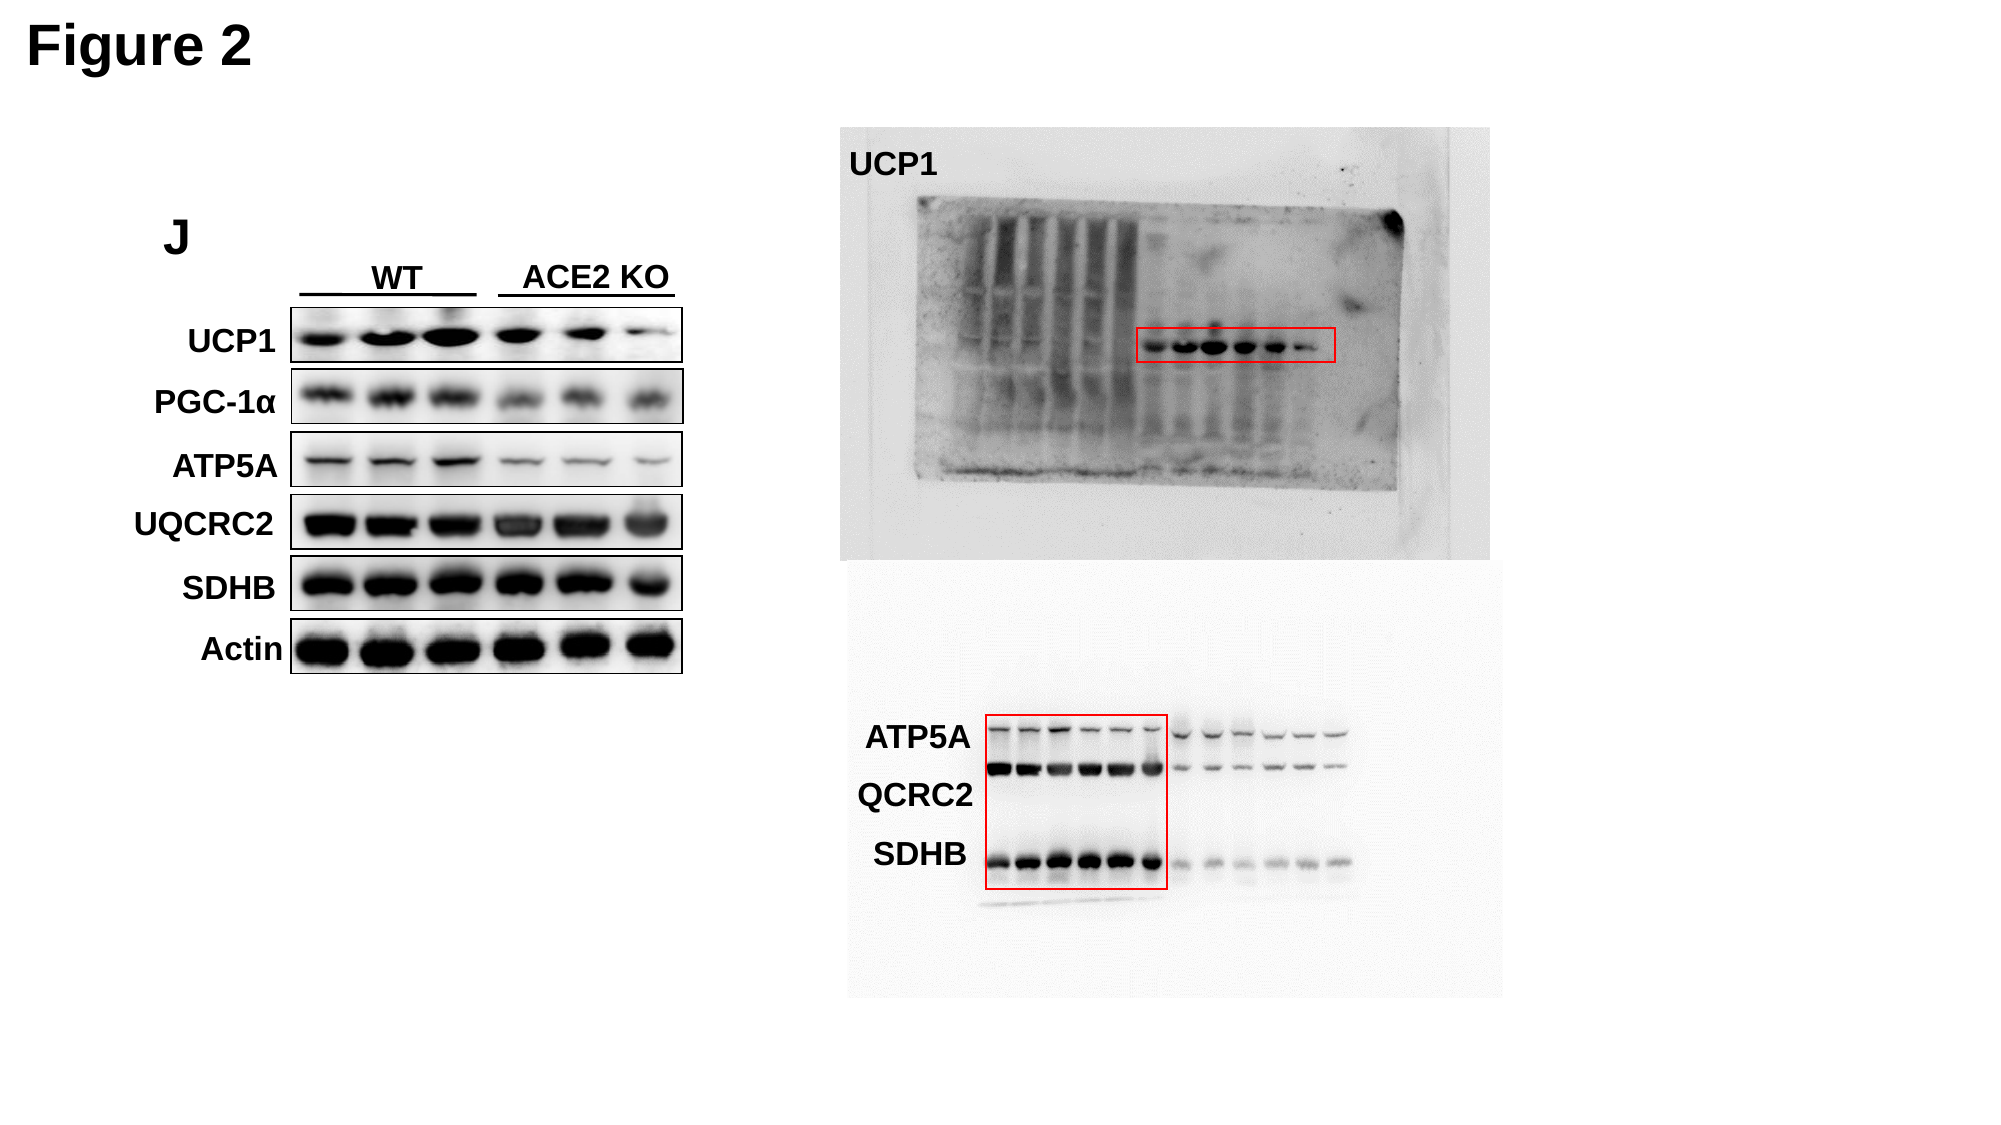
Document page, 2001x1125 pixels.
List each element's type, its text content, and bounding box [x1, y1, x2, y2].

text_box PGC-1α [139, 372, 322, 427]
picture [292, 369, 683, 423]
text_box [834, 127, 1503, 998]
text_box Figure 2 [11, 0, 279, 85]
text_box Actin [179, 616, 326, 678]
picture [291, 432, 682, 486]
text_box WT [356, 248, 456, 293]
text_box UCP1 [166, 309, 300, 370]
text_box ACE2 KO [507, 248, 717, 303]
text_box SDHB [161, 555, 300, 617]
text_box J [148, 197, 256, 273]
picture [291, 556, 682, 610]
text_box WT [356, 297, 456, 304]
picture [291, 619, 682, 673]
picture [291, 307, 682, 362]
text_box UQCRC2 [112, 492, 304, 553]
picture [291, 495, 682, 549]
text_box ATP5A [151, 433, 310, 494]
